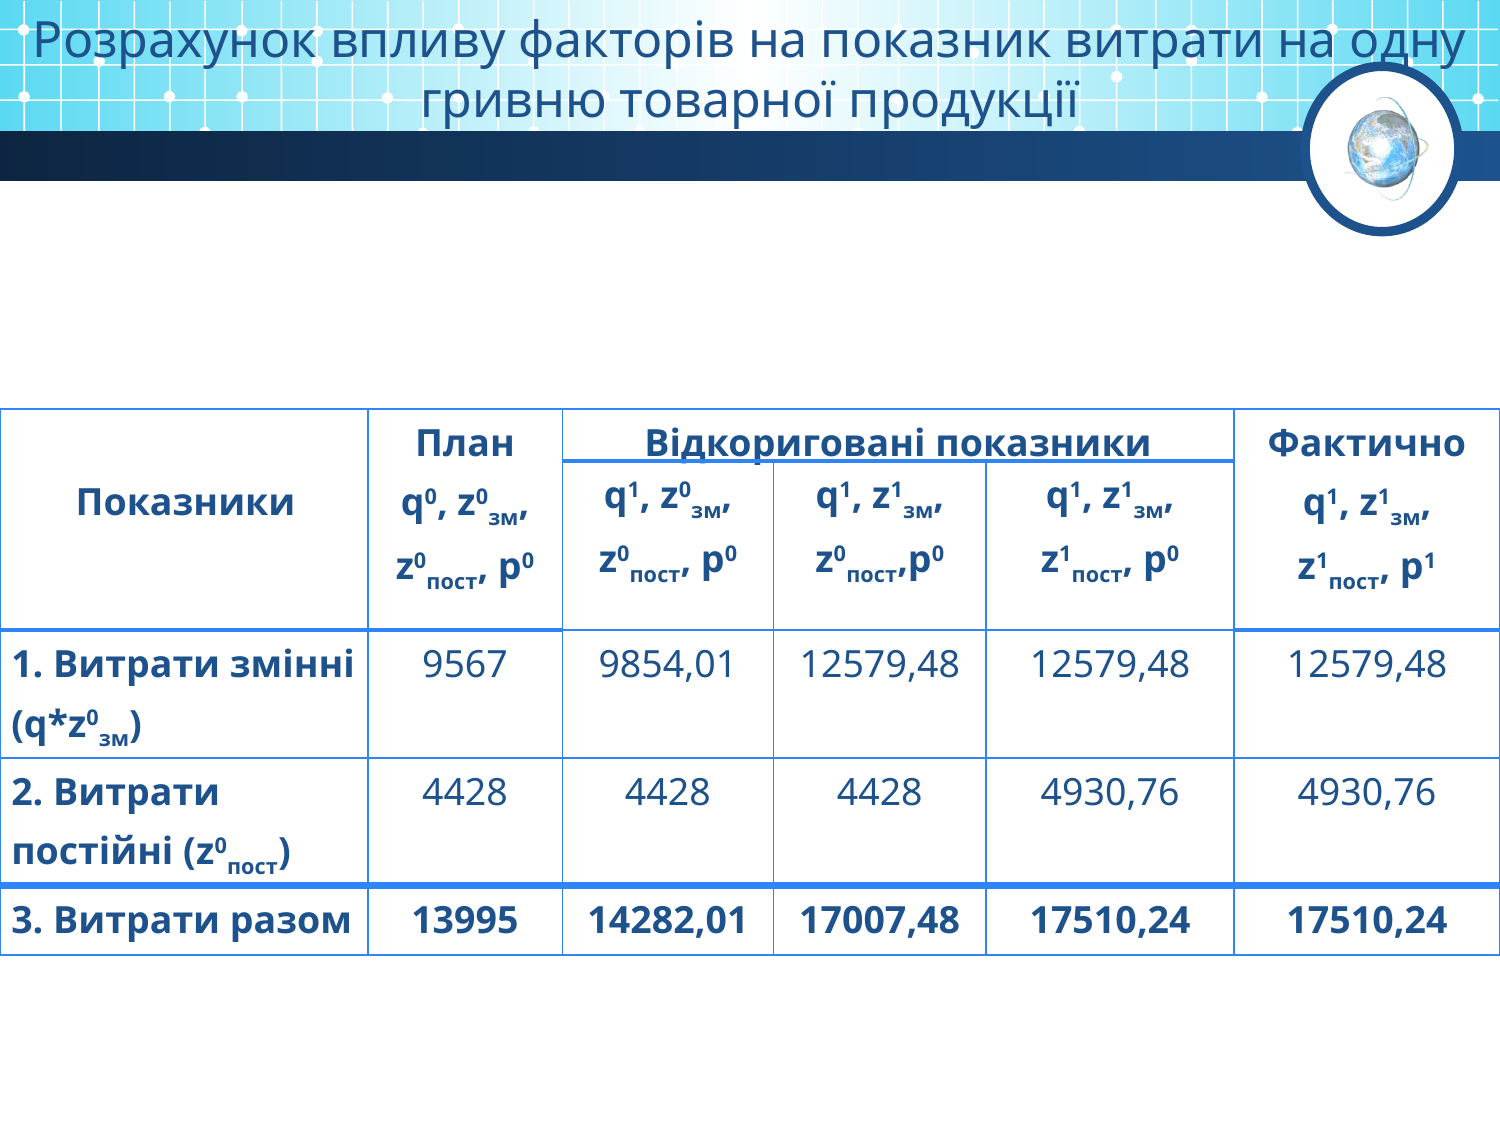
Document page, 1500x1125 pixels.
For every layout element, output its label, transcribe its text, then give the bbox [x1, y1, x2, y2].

table_header Фактично q1, z1зм, z1пост, p1 [1235, 410, 1499, 628]
table_cell 14282,01 [563, 889, 773, 954]
table_cell 17007,48 [774, 889, 985, 954]
table_cell 4930,76 [1235, 759, 1499, 882]
table_cell 9567 [369, 632, 562, 757]
table_cell 1. Витрати змінні (q*z0зм) [1, 632, 367, 757]
table_cell 4930,76 [987, 759, 1233, 882]
table_header Відкориговані показники [563, 410, 1233, 459]
table_cell 12579,48 [1235, 632, 1499, 757]
table_cell 4428 [563, 759, 773, 882]
table_cell 17510,24 [987, 889, 1233, 954]
table_cell 2. Витрати постійні (z0пост) [1, 759, 367, 882]
picture [1310, 135, 1454, 226]
table_cell 4428 [369, 759, 562, 882]
table_cell 4428 [774, 759, 985, 882]
table_cell q1, z1зм, z0пост,p0 [774, 463, 985, 629]
table_header Показники [1, 410, 367, 628]
table_cell 12579,48 [774, 631, 985, 757]
table_cell 9854,01 [563, 631, 773, 757]
table_cell 3. Витрати разом [1, 889, 367, 954]
table_cell 17510,24 [1235, 889, 1499, 954]
text_box Розрахунок впливу факторів на показник витрати на одну гривню товарної продукції [0, 0, 1500, 135]
table_header План q0, z0зм, z0пост, p0 [369, 410, 562, 628]
table_cell q1, z1зм, z1пост, p0 [987, 463, 1233, 629]
table_cell 13995 [369, 889, 562, 954]
table_cell q1, z0зм, z0пост, p0 [563, 463, 773, 629]
table_cell 12579,48 [987, 631, 1233, 757]
